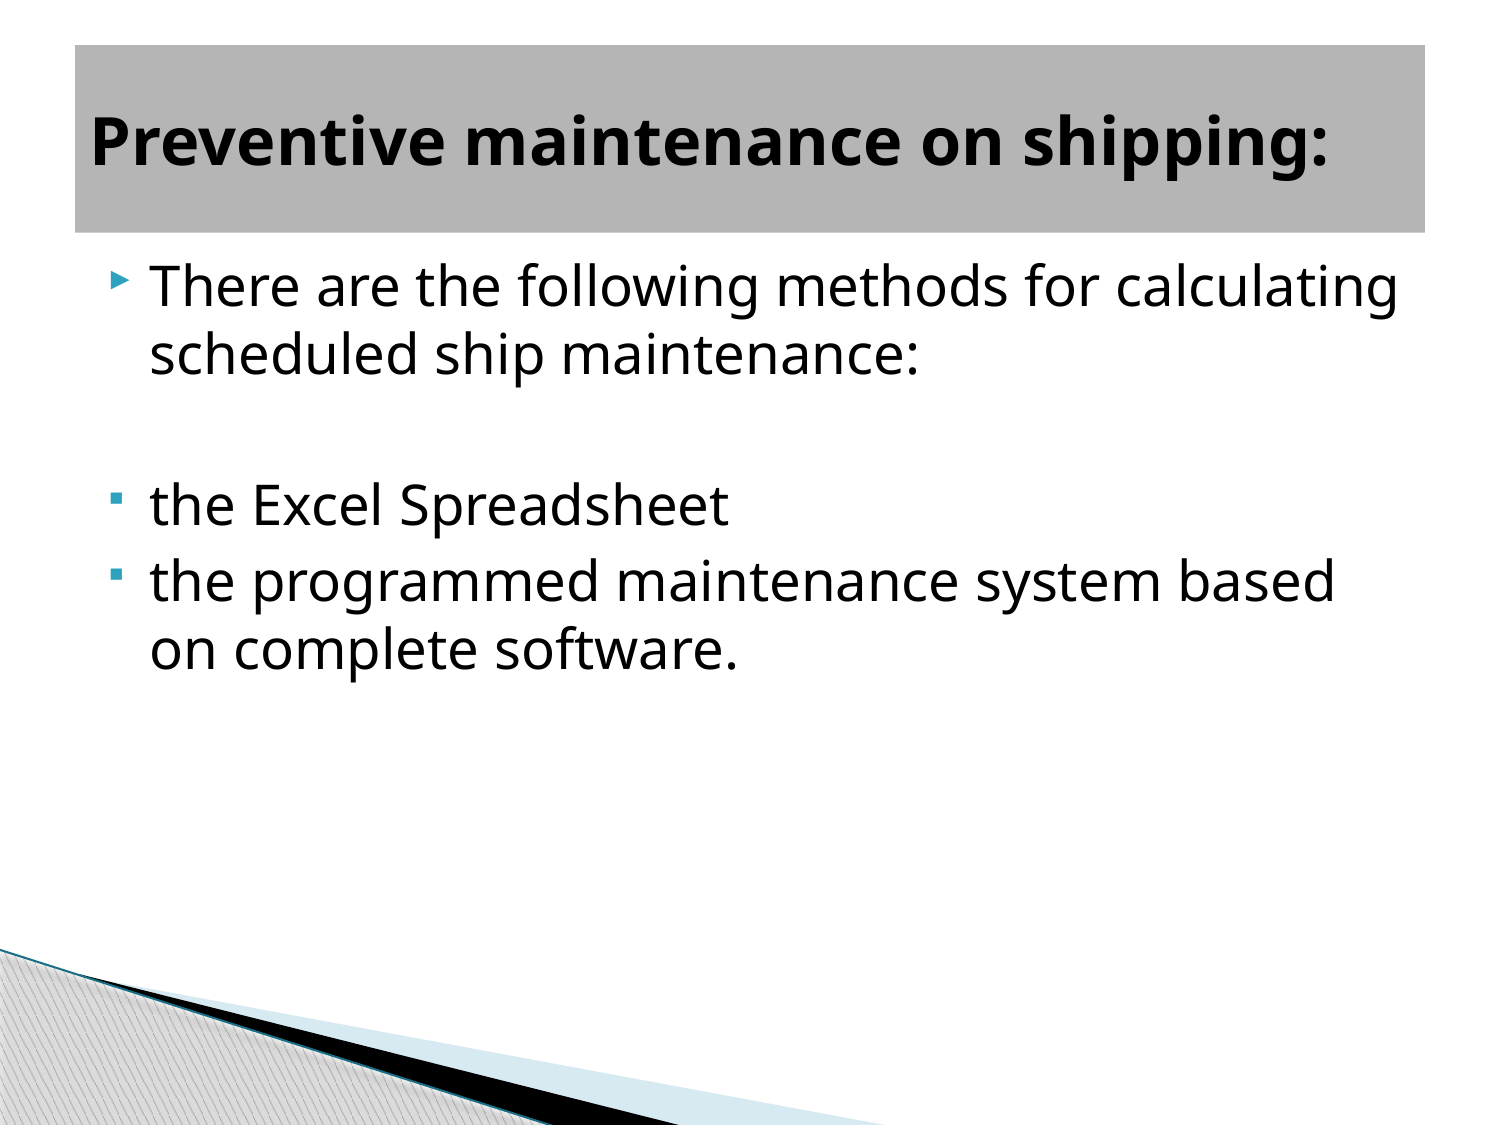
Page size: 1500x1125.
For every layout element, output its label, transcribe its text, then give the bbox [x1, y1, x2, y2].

title Preventive maintenance on shipping: [75, 45, 1425, 233]
list There are the following methods for calculating scheduled ship maintenance: the Excel Spreadsheet the programmed maintenance system based on complete software. [75, 243, 1425, 986]
